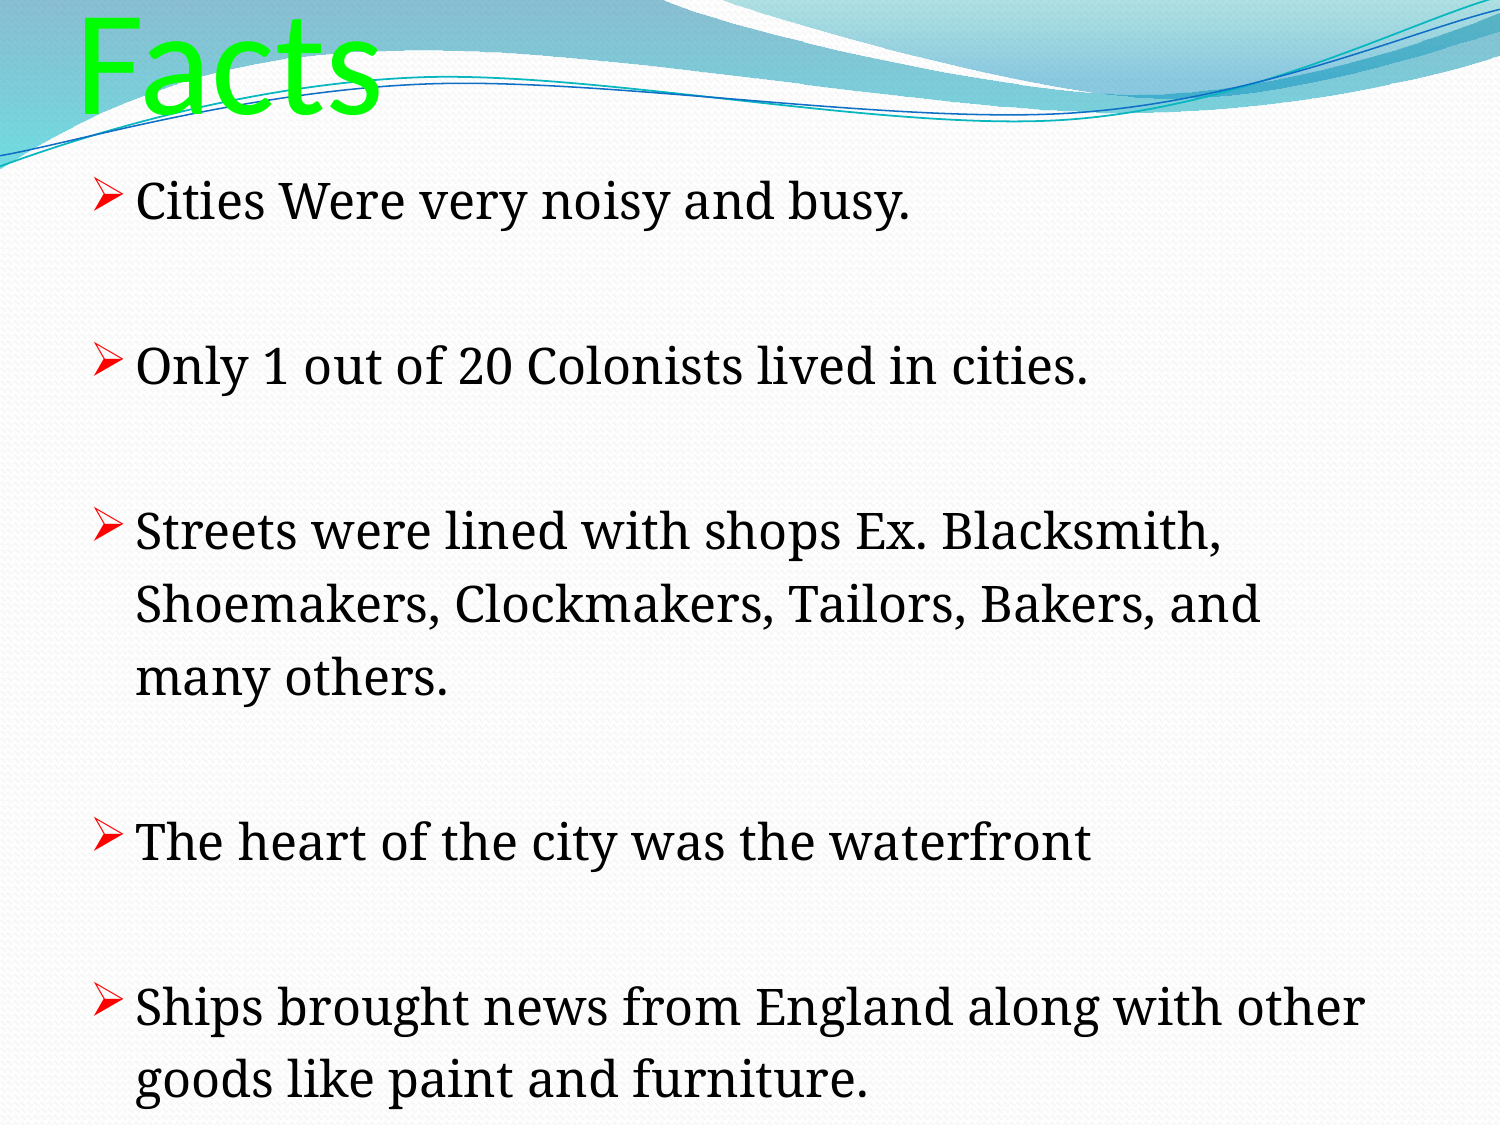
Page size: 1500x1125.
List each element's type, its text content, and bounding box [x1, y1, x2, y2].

list Cities Were very noisy and busy. Only 1 out of 20 Colonists lived in cities. Streets were lined with shops Ex. Blacksmith, Shoemakers, Clockmakers, Tailors, Bakers, and many others. The heart of the city was the waterfront Ships brought news from England along with other goods like paint and furniture. [75, 149, 1425, 1125]
title Facts [75, 0, 1425, 145]
